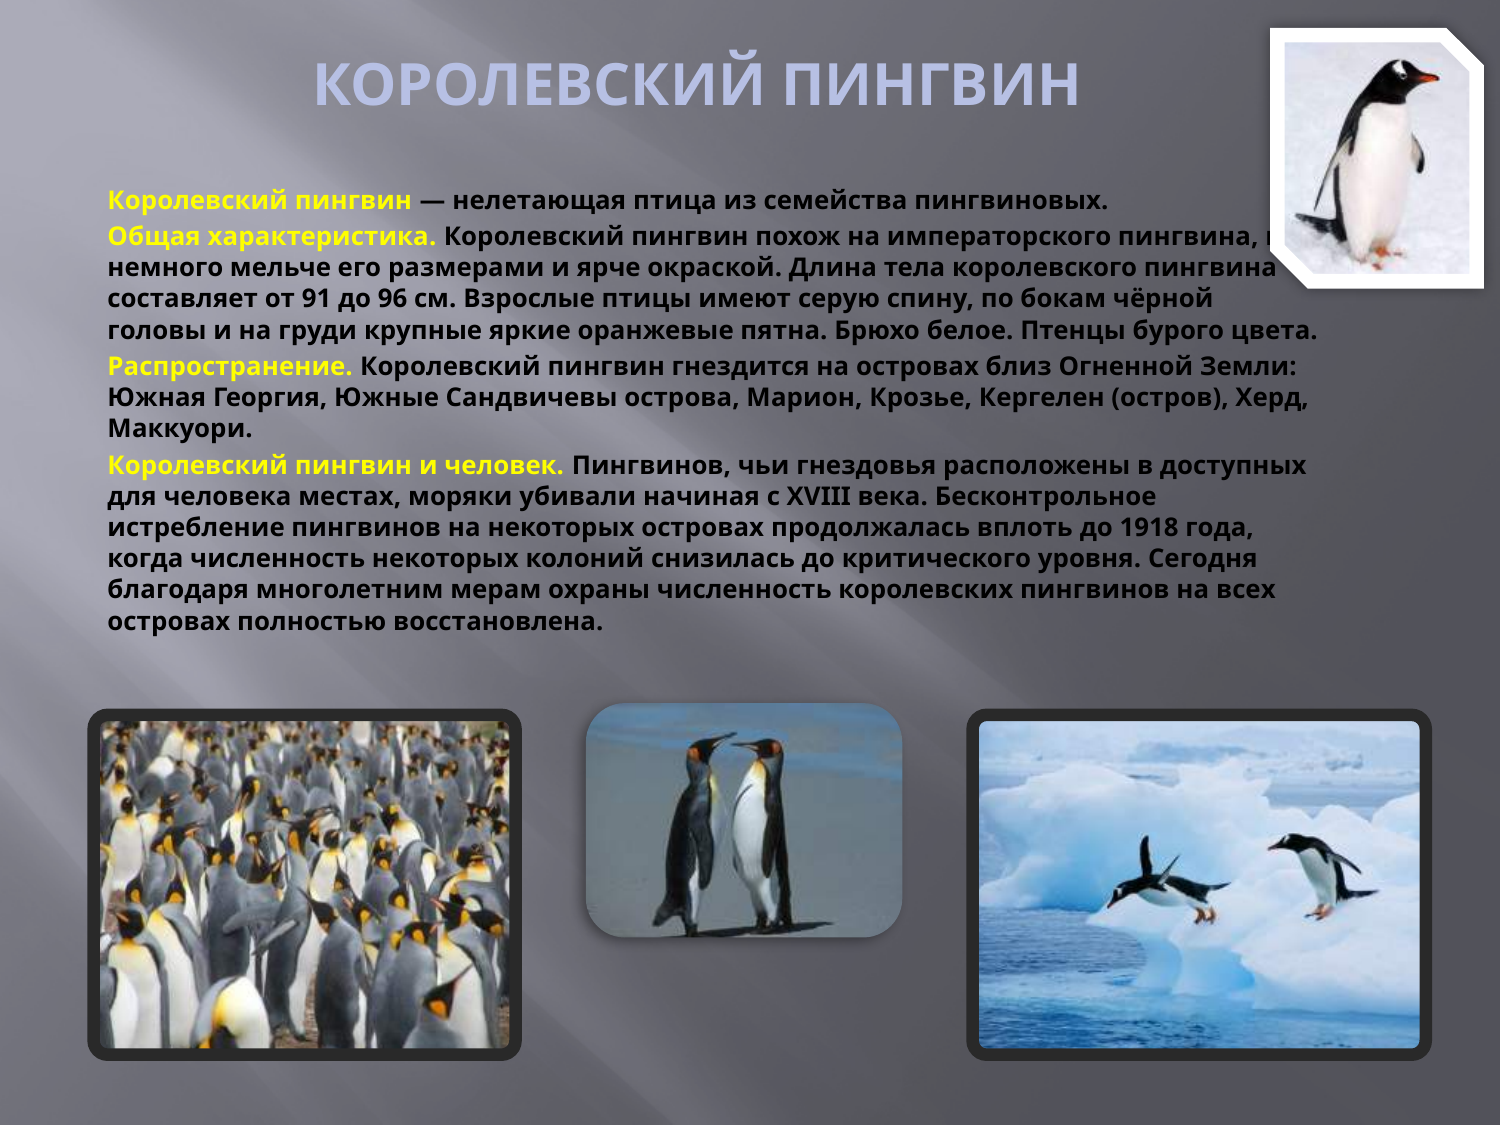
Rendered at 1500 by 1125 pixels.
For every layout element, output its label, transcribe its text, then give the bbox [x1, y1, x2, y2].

picture [1277, 34, 1477, 282]
picture [93, 714, 516, 1055]
picture [585, 702, 903, 938]
title КОРОЛЕВСКИЙ ПИНГВИН [105, 35, 1260, 118]
picture [972, 714, 1426, 1055]
list Королевский пингвин — нелетающая птица из семейства пингвиновых. Общая характеристика. Королевский пингвин похож на императорского пингвина, но немного мельче его размерами и ярче окраской. Длина тела королевского пингвина составляет от 91 до 96 см. Взрослые птицы имеют серую спину, по бокам чёрной головы и на груди крупные яркие оранжевые пятна. Брюхо белое. Птенцы бурого цвета. Распространение. Королевский пингвин гнездится на островах близ Огненной Земли: Южная Георгия, Южные Сандвичевы острова, Марион, Крозье, Кергелен (остров), Херд, Маккуори. Королевский пингвин и человек. Пингвинов, чьи гнездовья расположены в доступных для человека местах, моряки убивали начиная с XVIII века. Бесконтрольное истребление пингвинов на некоторых островах продолжалась вплоть до 1918 года, когда численность некоторых колоний снизилась до критического уровня. Сегодня благодаря многолетним мерам охраны численность королевских пингвинов на всех островах полностью восстановлена. [82, 175, 1336, 659]
